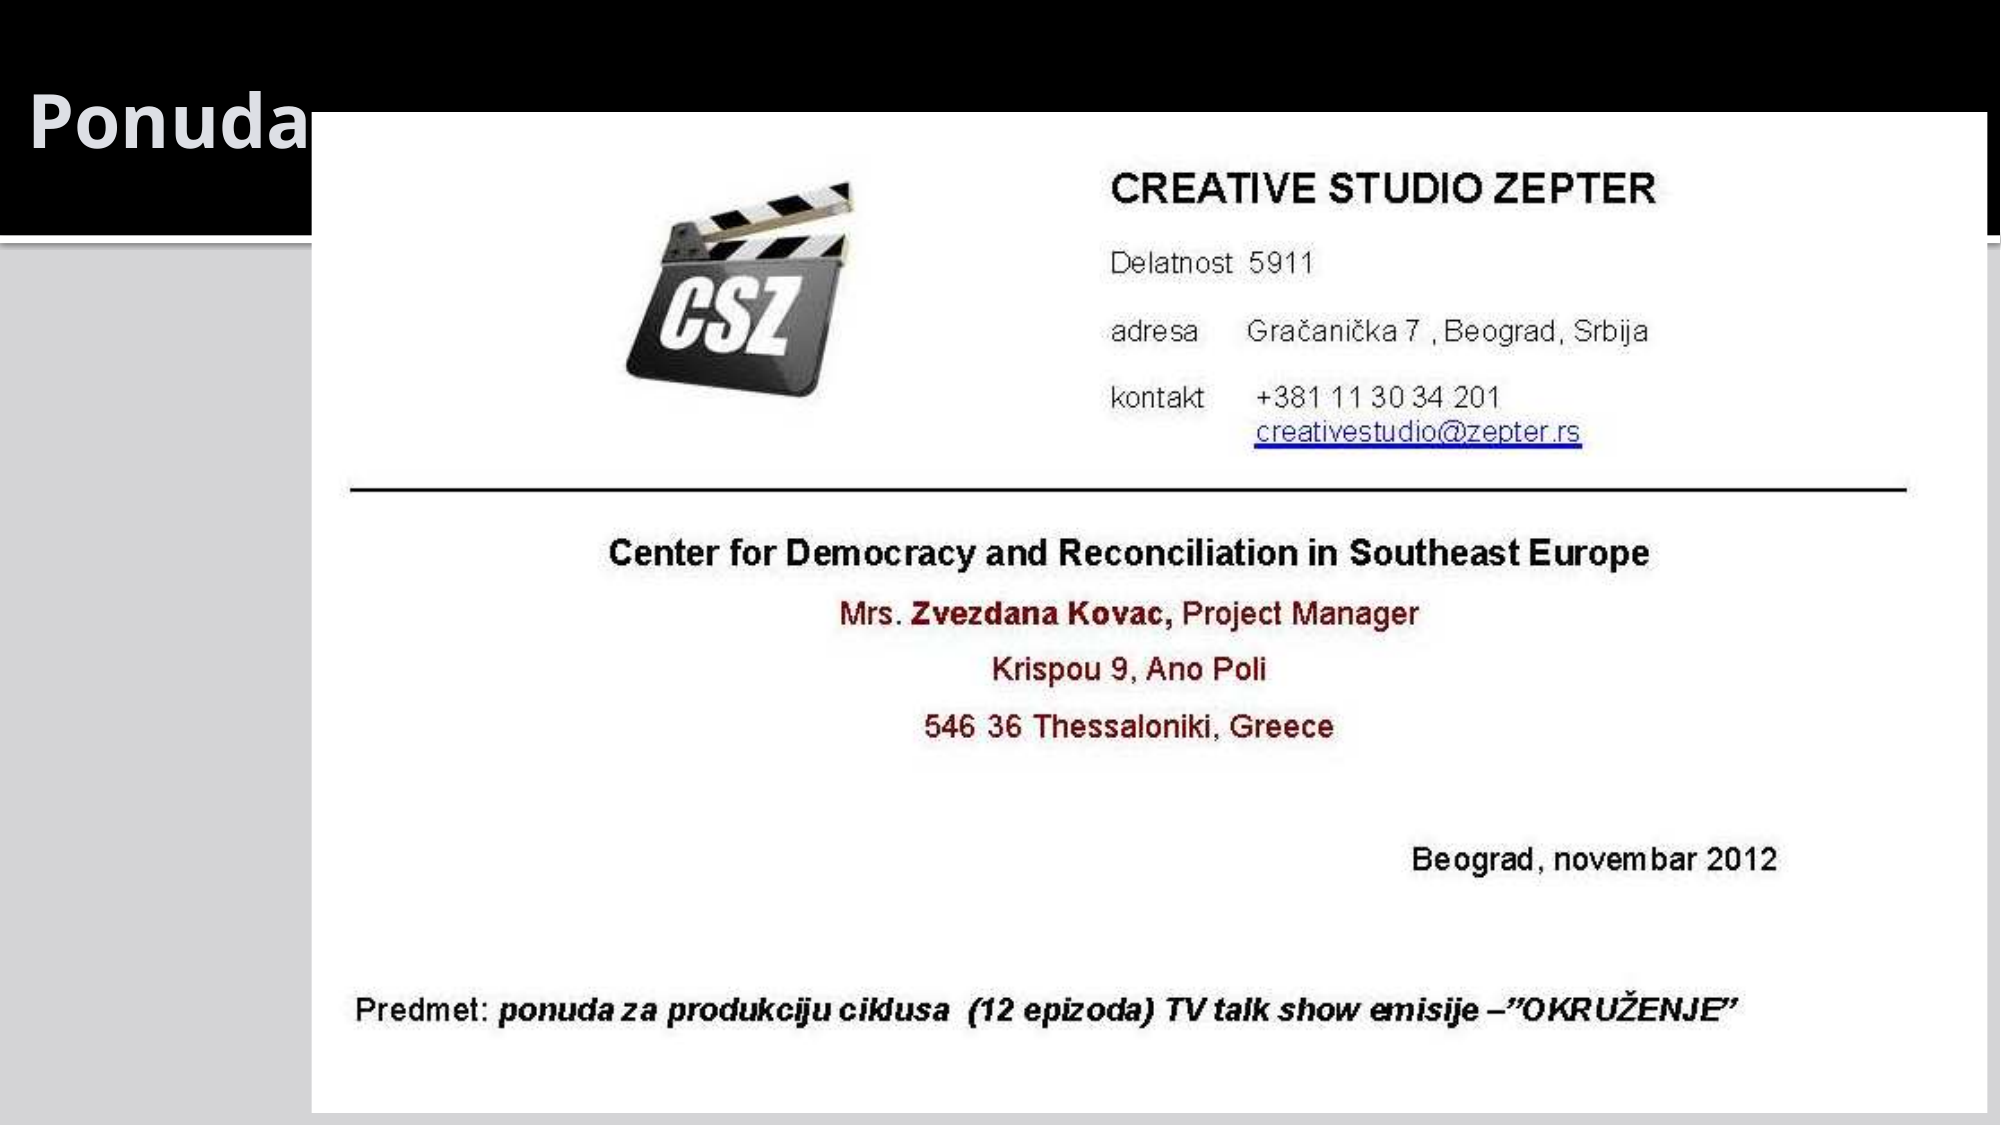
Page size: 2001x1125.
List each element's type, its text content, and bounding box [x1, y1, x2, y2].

list [262, 237, 1725, 1125]
text_box Ponuda [12, 12, 1640, 225]
picture [311, 112, 1988, 1113]
